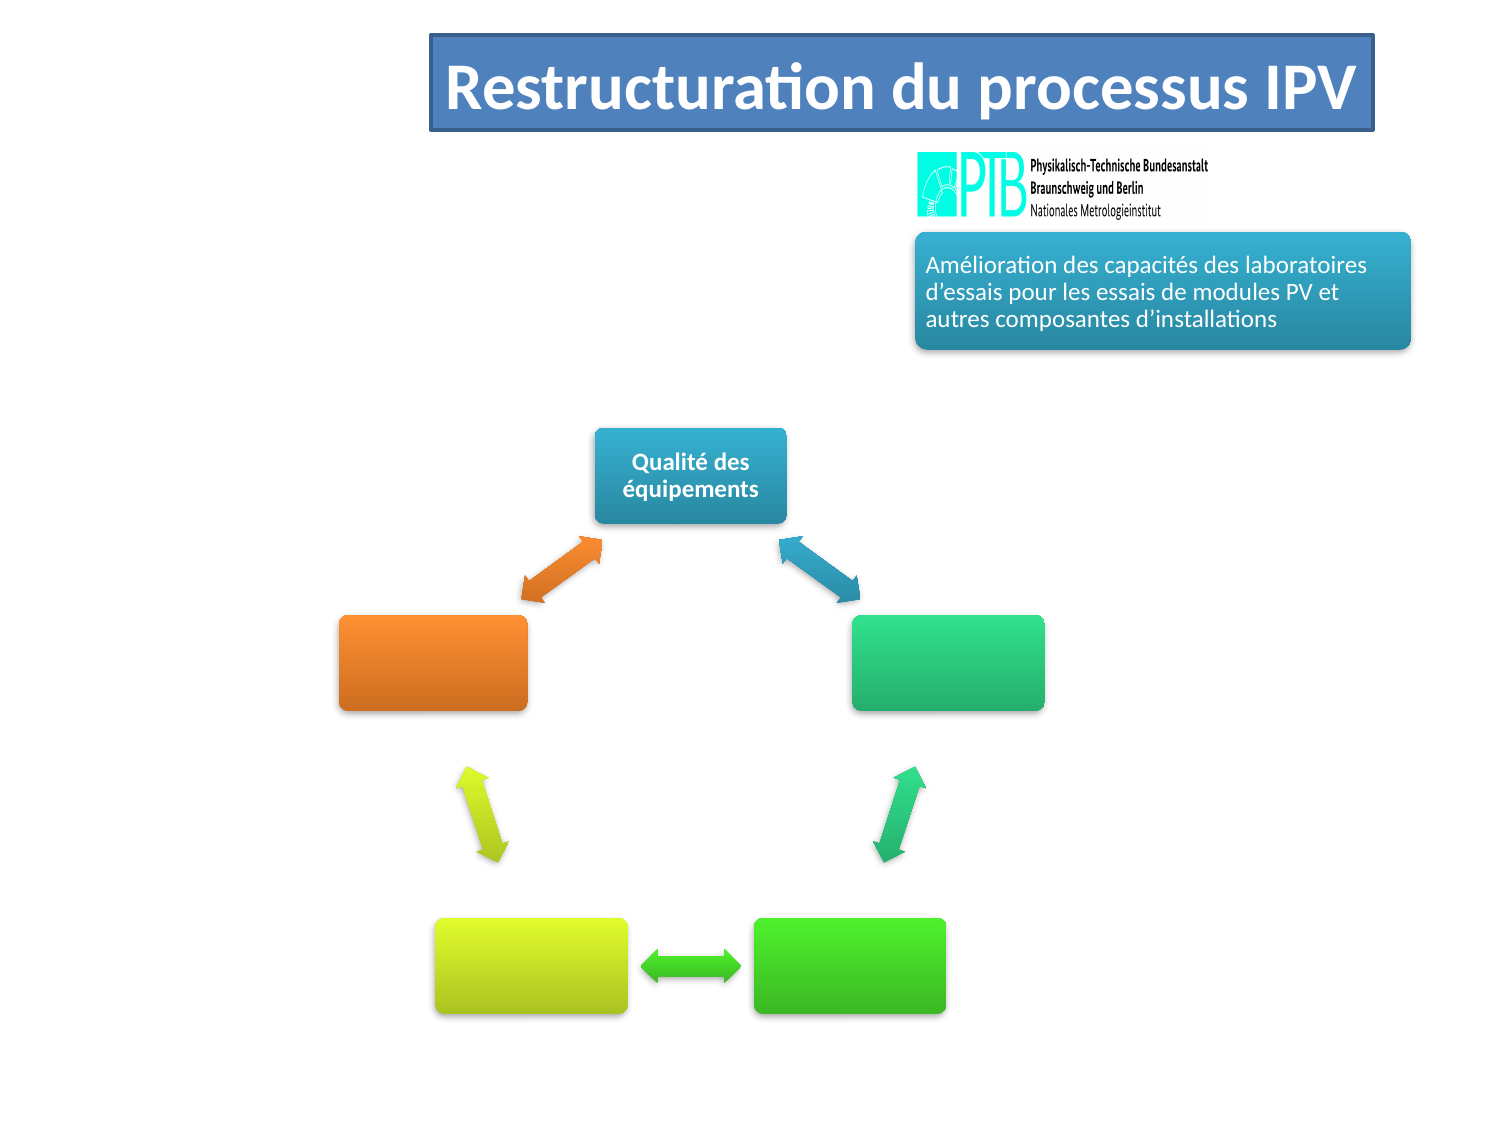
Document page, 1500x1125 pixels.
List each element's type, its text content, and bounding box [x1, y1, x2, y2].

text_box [915, 231, 1412, 350]
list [336, 396, 1046, 1046]
picture [915, 148, 1211, 221]
text_box Restructuration du processus IPV [429, 33, 1375, 132]
